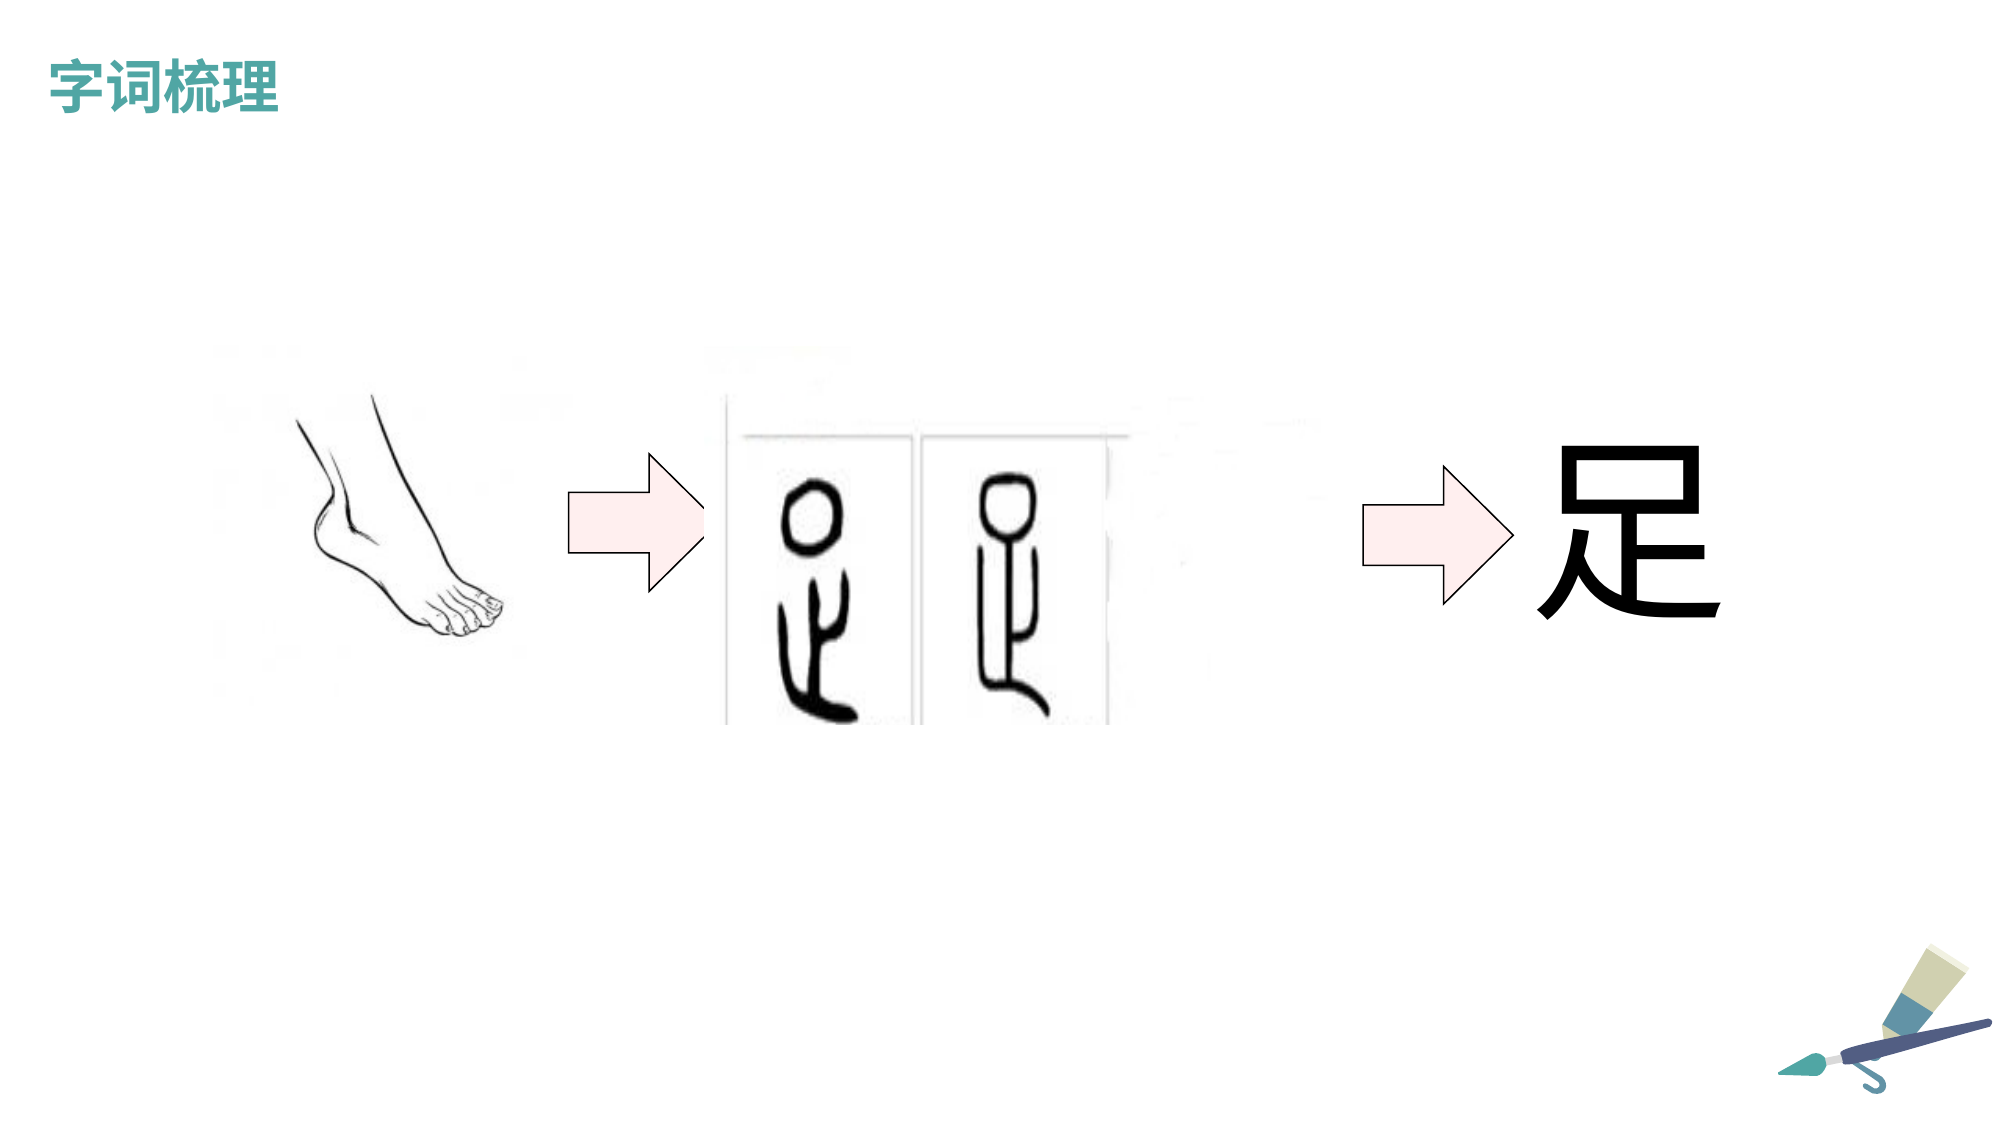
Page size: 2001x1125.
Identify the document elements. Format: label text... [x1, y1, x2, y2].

text_box [573, 453, 703, 592]
text_box 足 [1513, 397, 1760, 652]
text_box 字词梳理 [32, 42, 295, 128]
picture [703, 346, 1364, 725]
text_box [1811, 945, 1974, 1125]
picture [213, 345, 573, 706]
text_box [1364, 466, 1514, 604]
